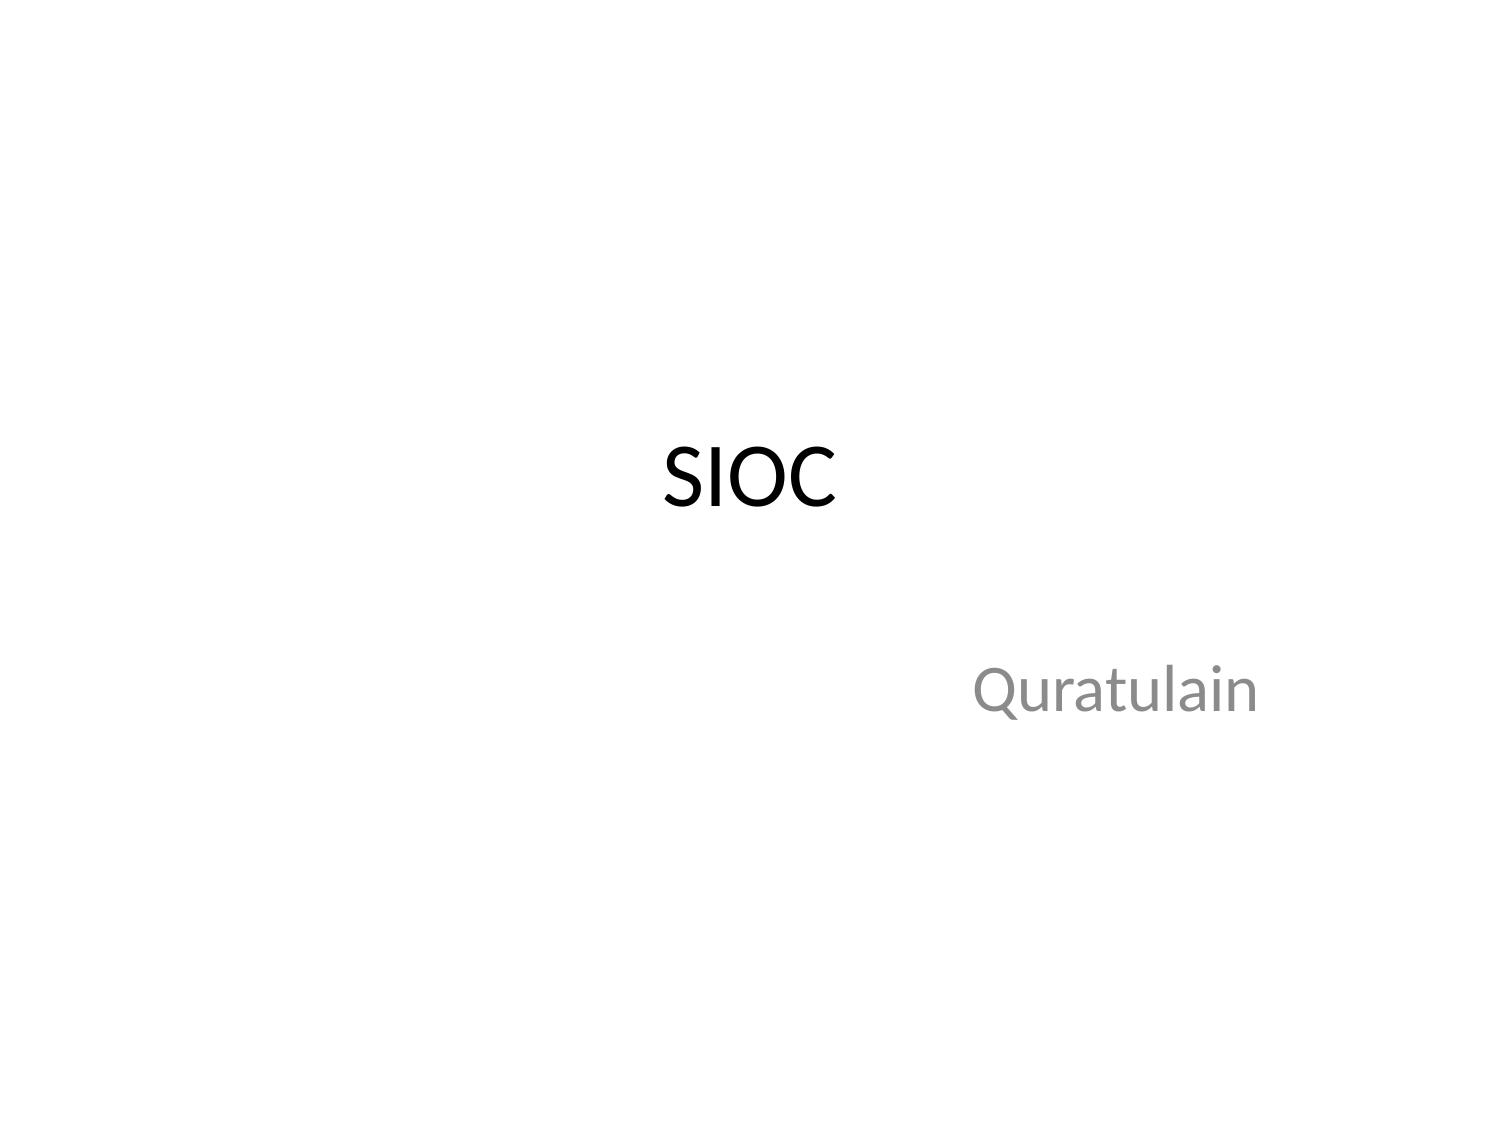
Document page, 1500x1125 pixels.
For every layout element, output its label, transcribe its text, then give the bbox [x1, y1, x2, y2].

subtitle Quratulain [225, 637, 1275, 925]
title SIOC [112, 349, 1388, 591]
